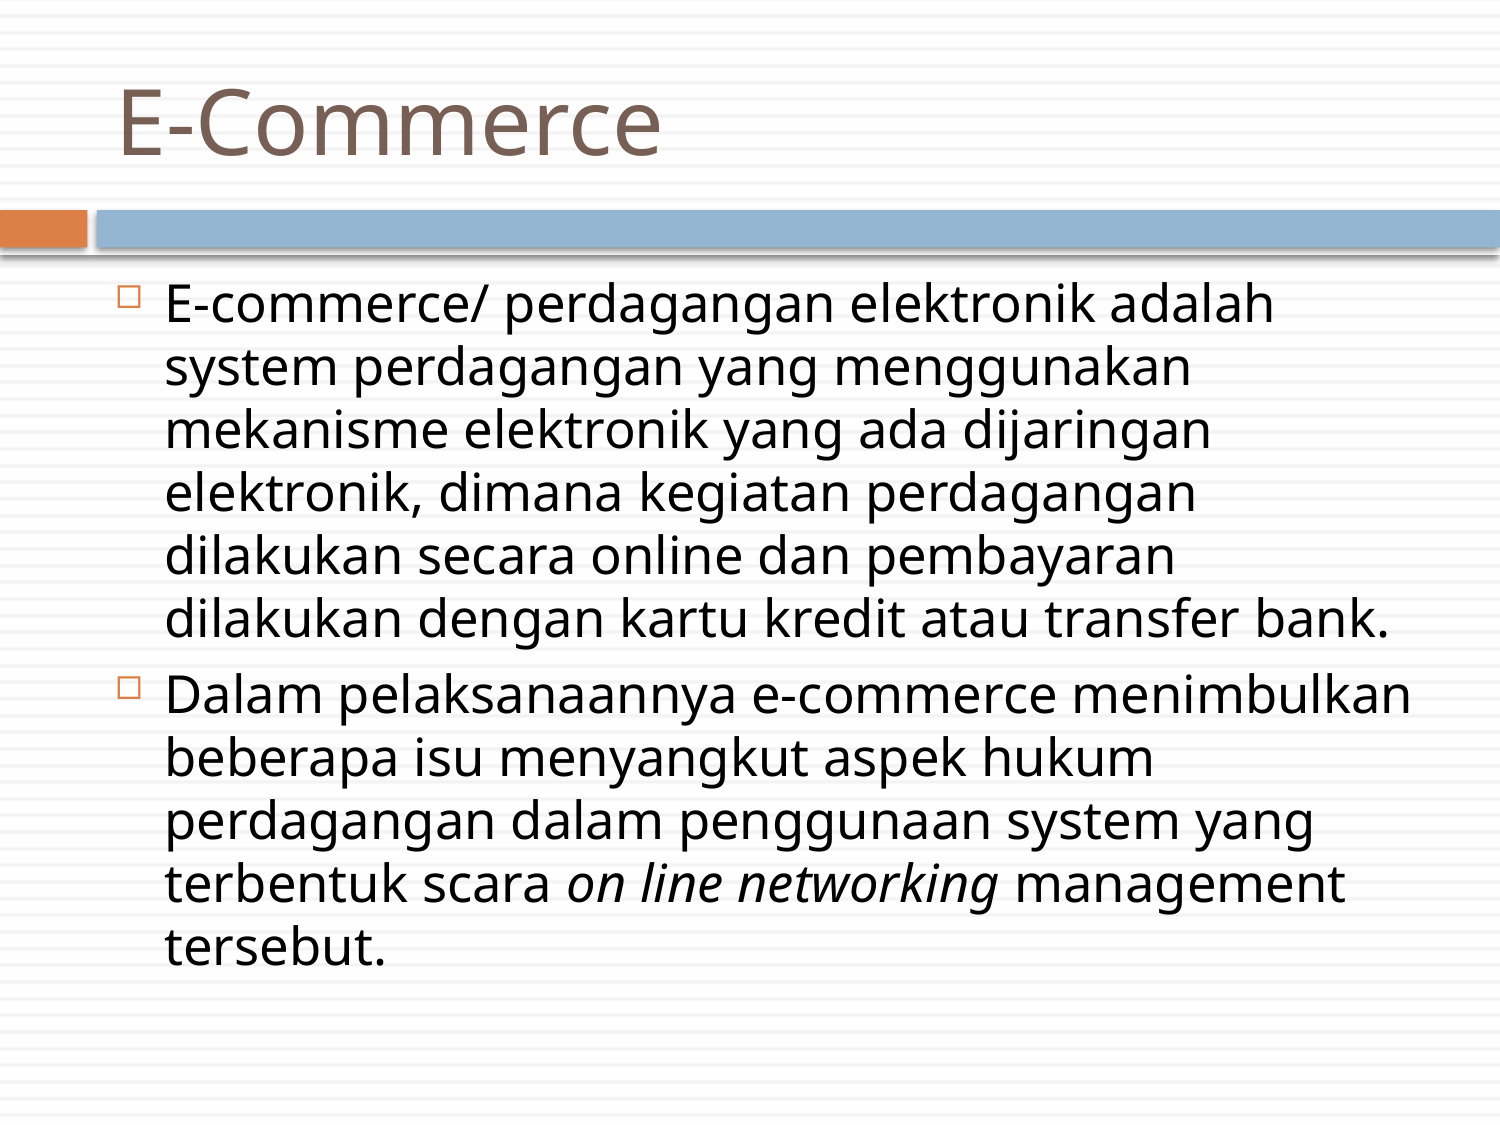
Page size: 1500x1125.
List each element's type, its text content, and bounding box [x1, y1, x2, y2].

title E-Commerce [100, 37, 1438, 200]
list E-commerce/ perdagangan elektronik adalah system perdagangan yang menggunakan mekanisme elektronik yang ada dijaringan elektronik, dimana kegiatan perdagangan dilakukan secara online dan pembayaran dilakukan dengan kartu kredit atau transfer bank. Dalam pelaksanaannya e-commerce menimbulkan beberapa isu menyangkut aspek hukum perdagangan dalam penggunaan system yang terbentuk scara on line networking management tersebut. [100, 262, 1438, 1000]
